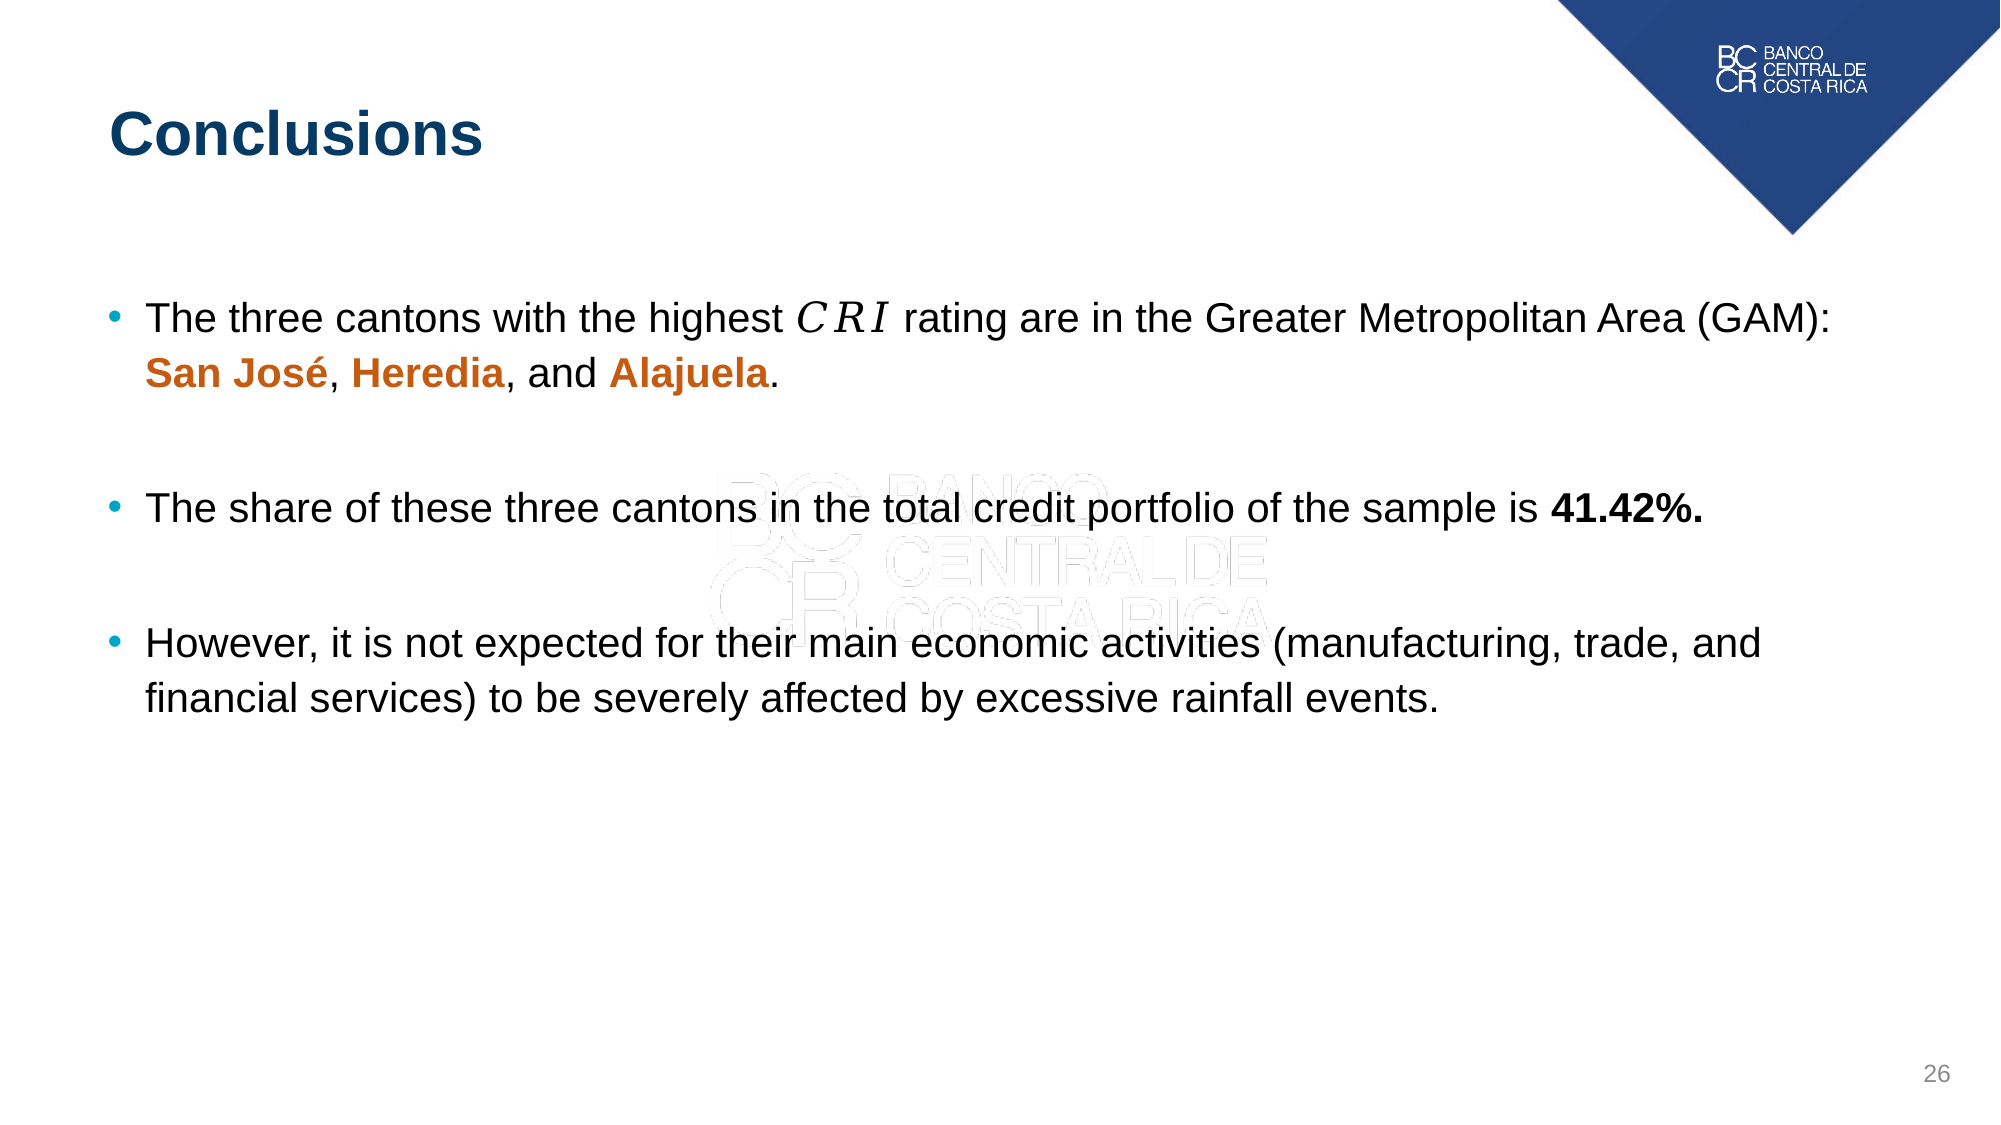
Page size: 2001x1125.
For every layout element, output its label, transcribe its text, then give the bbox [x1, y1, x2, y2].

text_box Conclusions [94, 85, 500, 176]
slide_number 26 [1516, 1042, 1967, 1103]
list The three cantons with the highest 𝐶𝑅𝐼 rating are in the Greater Metropolitan Area (GAM): San José, Heredia, and Alajuela. The share of these three cantons in the total credit portfolio of the sample is 41.42%. However, it is not expected for their main economic activities (manufacturing, trade, and financial services) to be severely affected by excessive rainfall events. [92, 278, 1905, 1054]
picture [0, 0, 2000, 1125]
